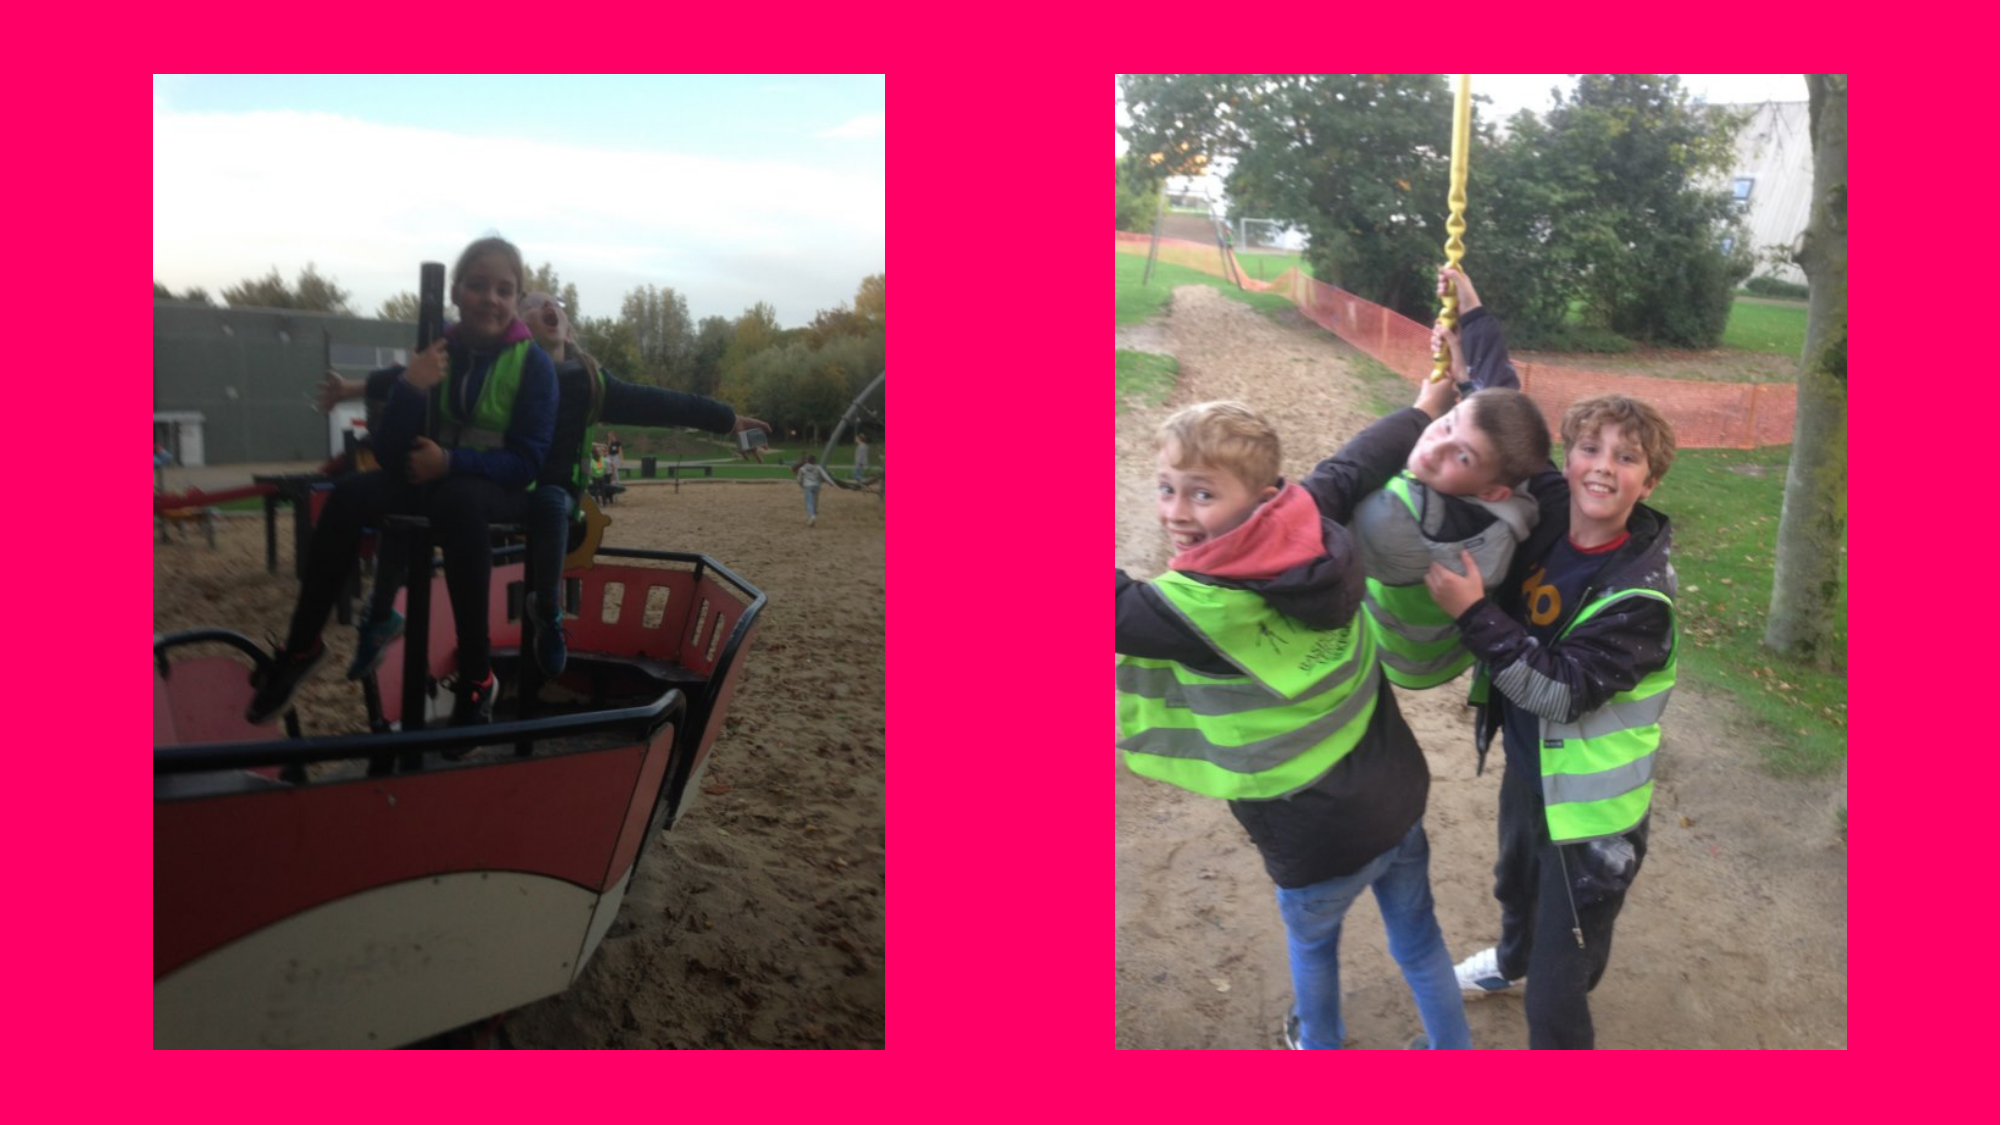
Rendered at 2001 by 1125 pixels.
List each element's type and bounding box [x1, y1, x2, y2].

picture [153, 74, 885, 1050]
picture [1115, 74, 1847, 1050]
